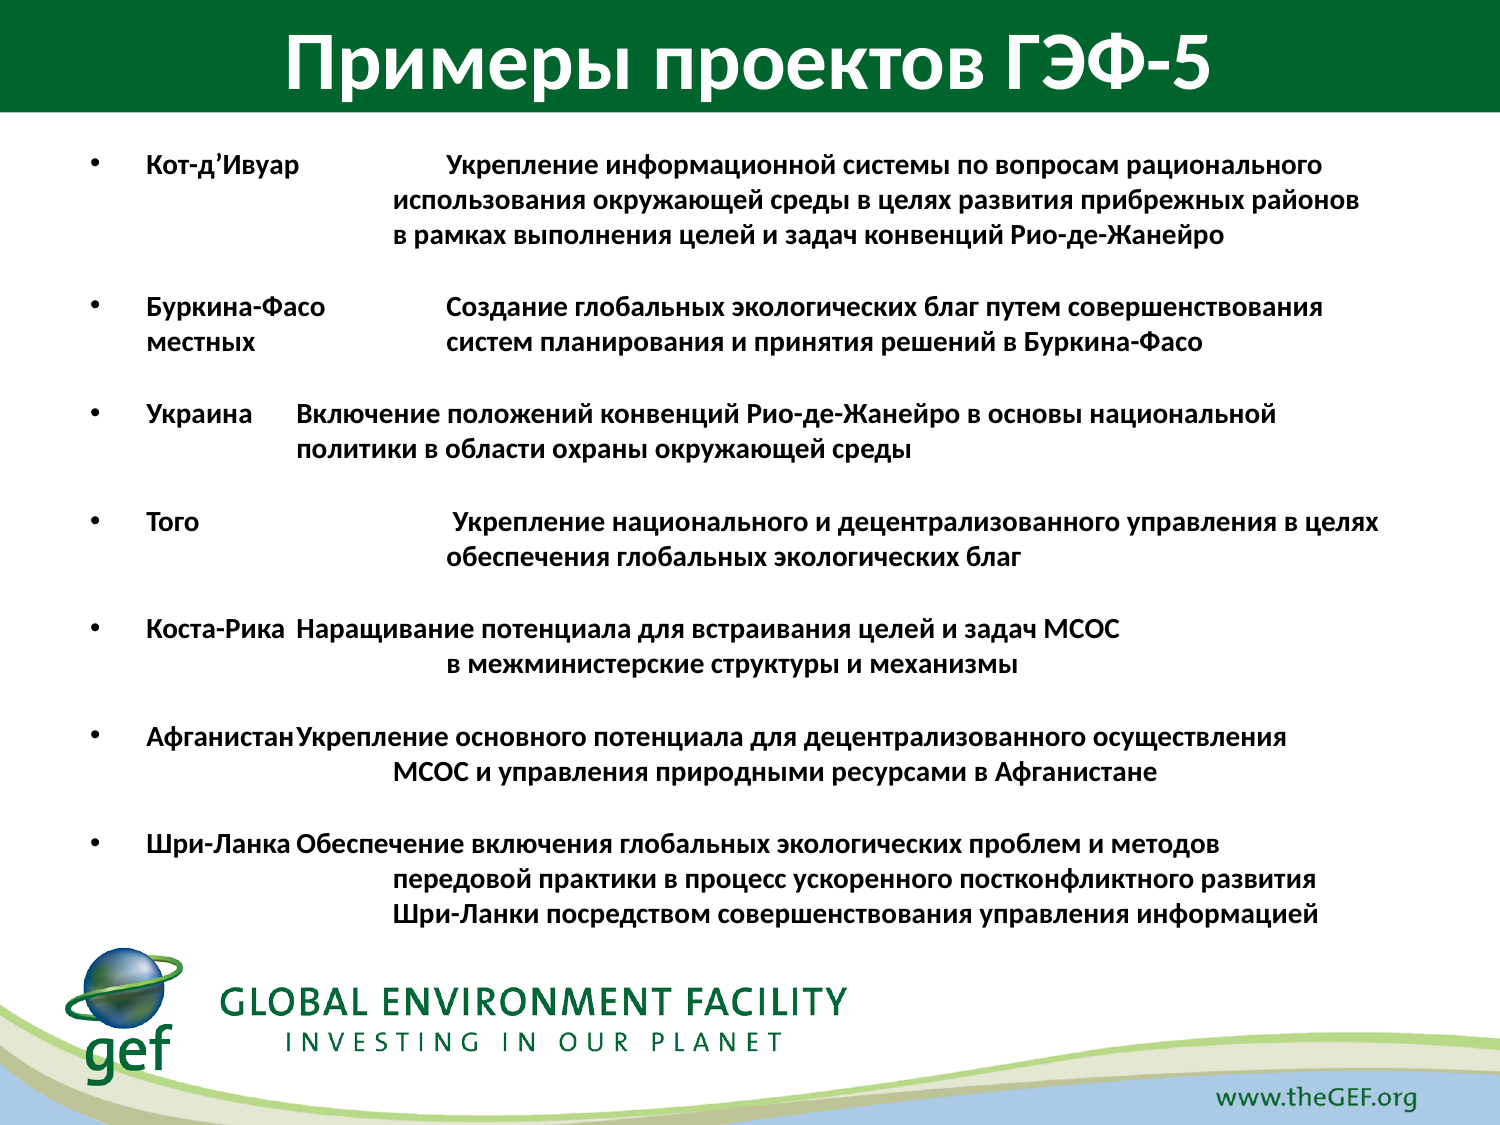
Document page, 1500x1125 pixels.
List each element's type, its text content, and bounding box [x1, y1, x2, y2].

picture [0, 920, 1500, 1125]
list Кот-д’Ивуар Укрепление информационной системы по вопросам рационального использования окружающей среды в целях развития прибрежных районов в рамках выполнения целей и задач конвенций Рио-де-Жанейро Буркина-Фасо Создание глобальных экологических благ путем совершенствования местных систем планирования и принятия решений в Буркина-Фасо Украина Включение положений конвенций Рио-де-Жанейро в основы национальной политики в области охраны окружающей среды Того Укрепление национального и децентрализованного управления в целях обеспечения глобальных экологических благ Коста-Рика Наращивание потенциала для встраивания целей и задач МСОС в межминистерские структуры и механизмы Афганистан Укрепление основного потенциала для децентрализованного осуществления МСОС и управления природными ресурсами в Афганистане Шри-Ланка Обеспечение включения глобальных экологических проблем и методов передовой практики в процесс ускоренного постконфликтного развития Шри-Ланки посредством совершенствования управления информацией [75, 137, 1425, 988]
text_box Примеры проектов ГЭФ-5 [0, 0, 1500, 113]
